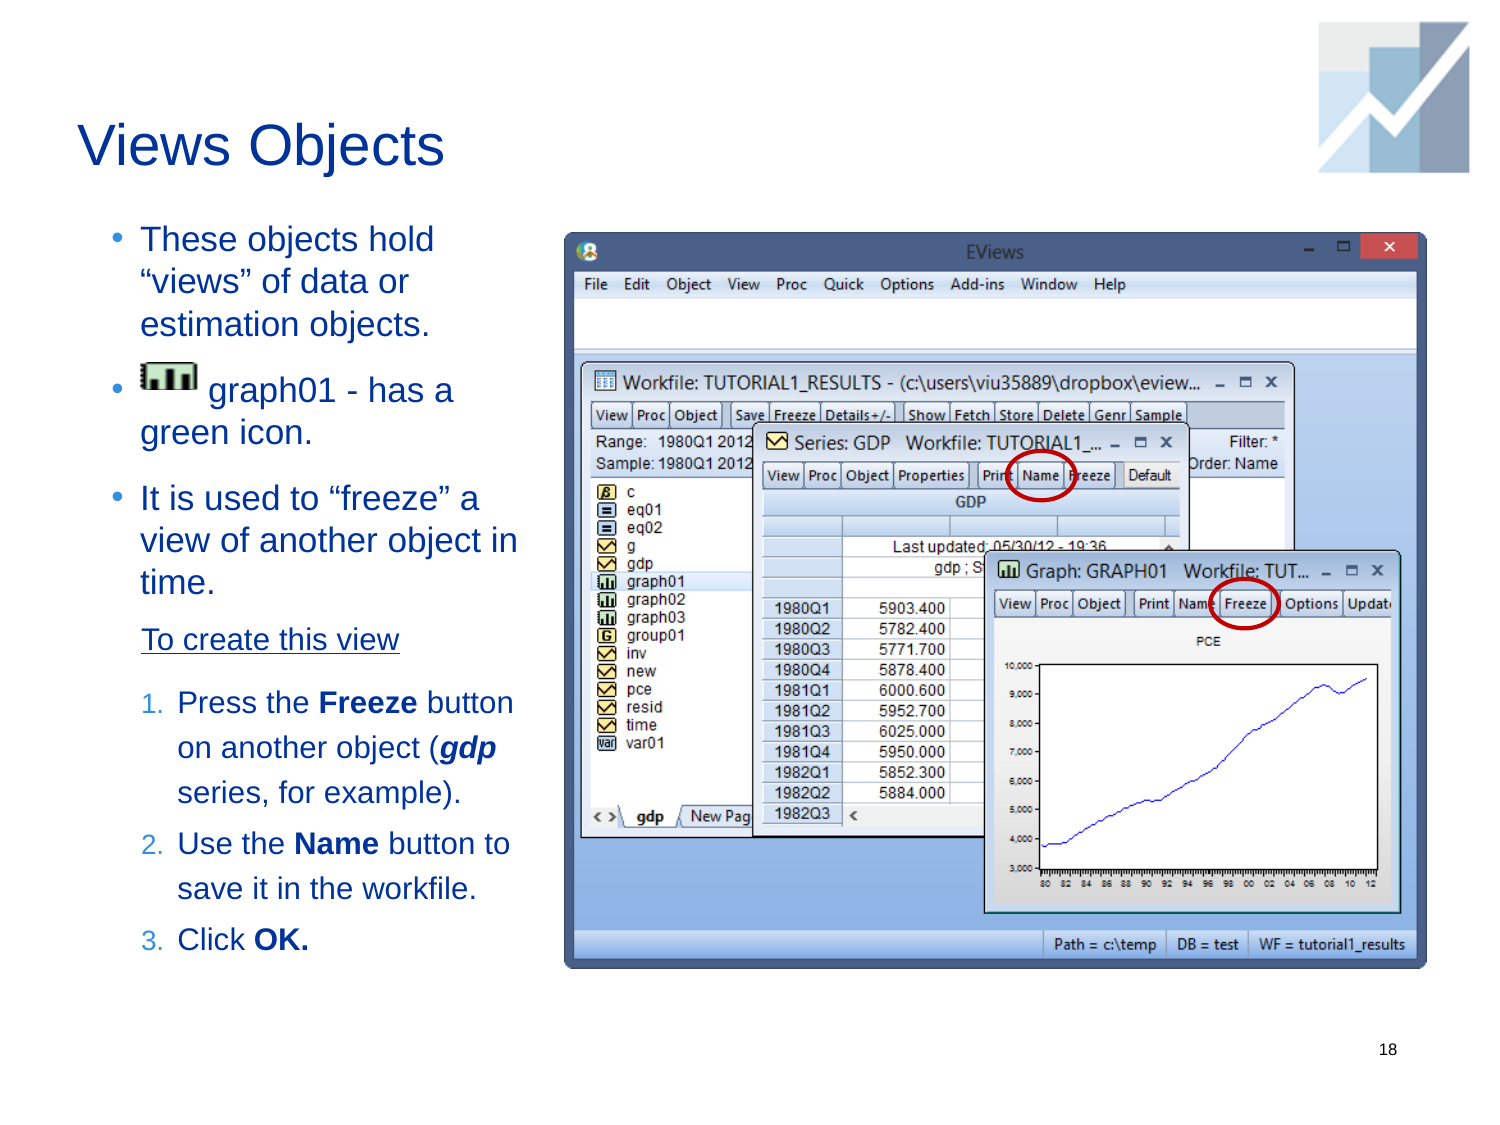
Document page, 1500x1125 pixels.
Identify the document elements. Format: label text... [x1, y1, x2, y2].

picture [140, 361, 198, 390]
picture [1300, 11, 1479, 181]
list These objects hold “views” of data or estimation objects. graph01 - has a green icon. It is used to “freeze” a view of another object in time. To create this view Press the Freeze button on another object (gdp series, for example). Use the Name button to save it in the workfile. Click OK. [96, 209, 565, 967]
slide_number 18 [1262, 1015, 1413, 1067]
picture [563, 232, 1427, 969]
title Views Objects [62, 0, 1297, 185]
